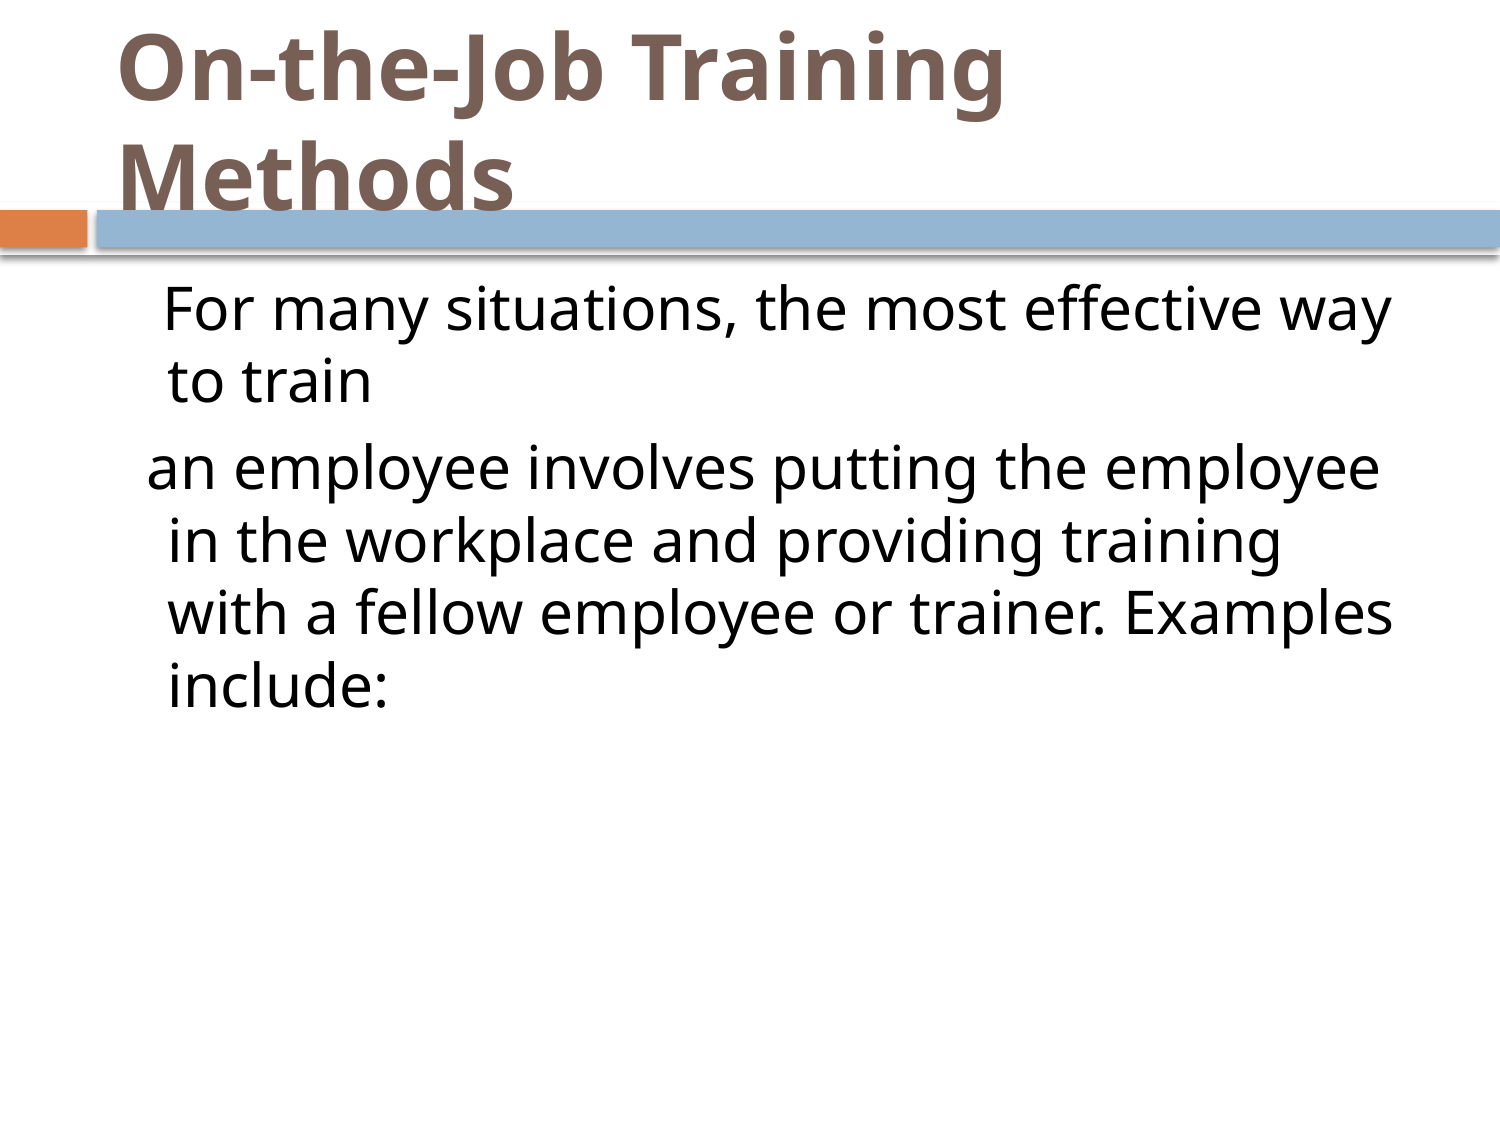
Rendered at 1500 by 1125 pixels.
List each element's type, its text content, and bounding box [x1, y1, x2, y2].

title On-the-Job Training Methods [100, 37, 1438, 200]
list For many situations, the most effective way to train an employee involves putting the employee in the workplace and providing training with a fellow employee or trainer. Examples include: [100, 262, 1438, 1000]
